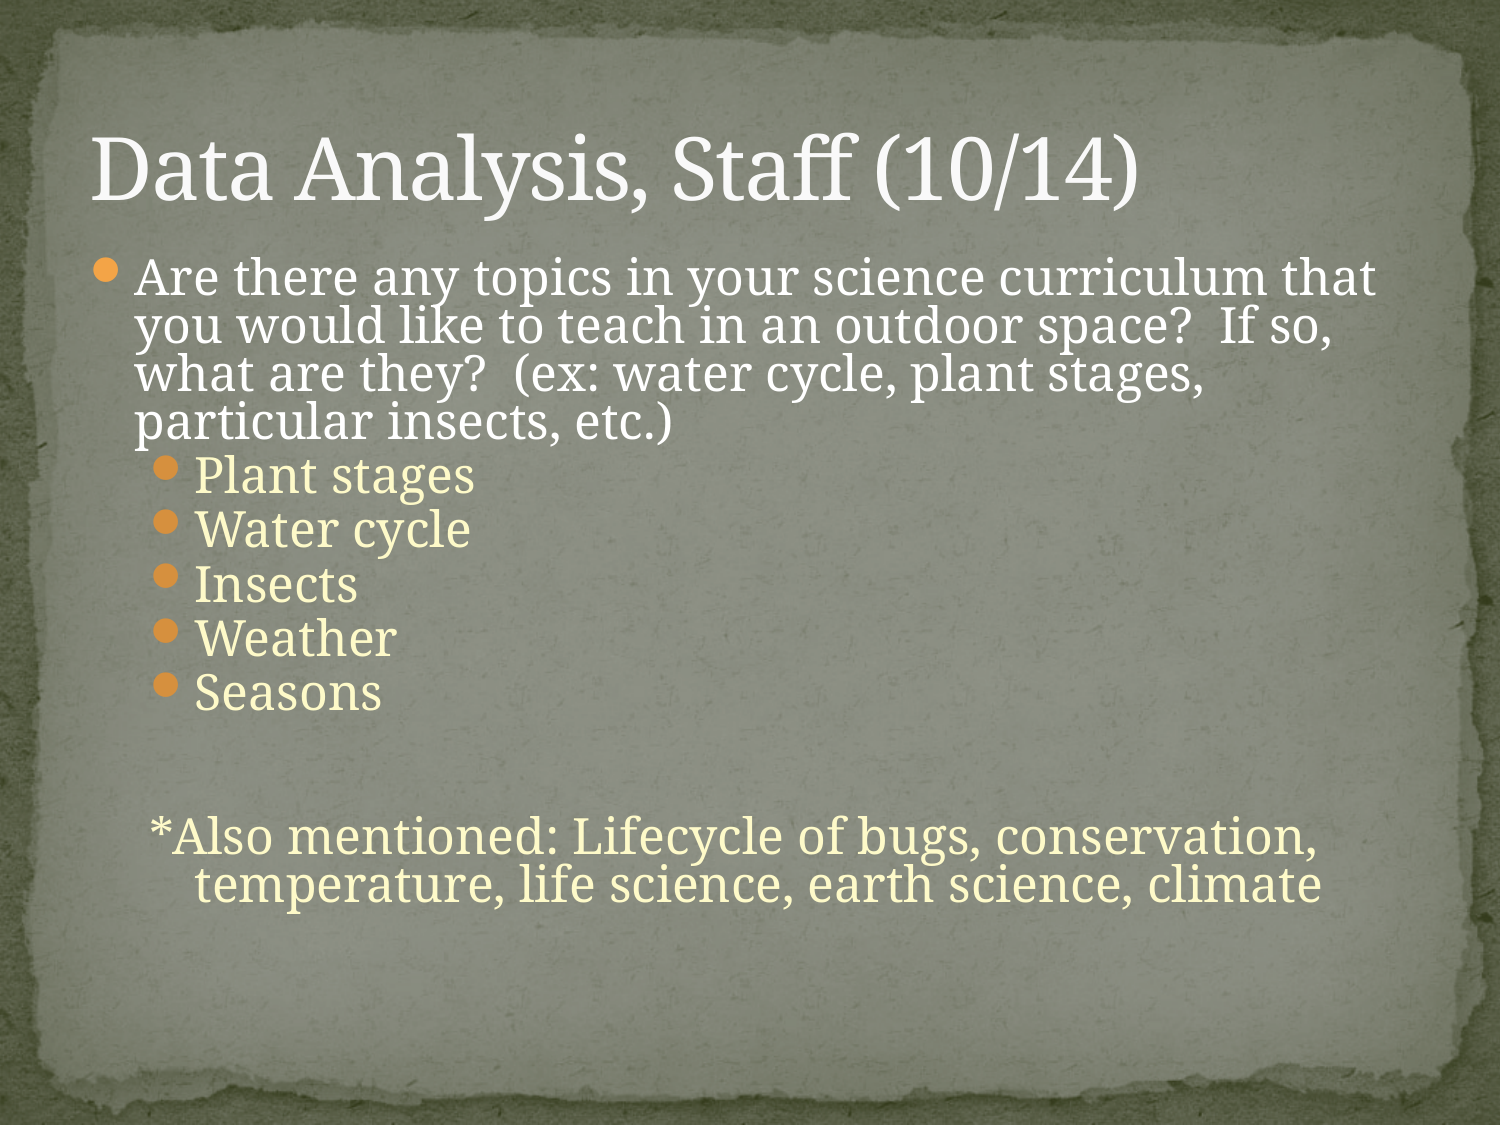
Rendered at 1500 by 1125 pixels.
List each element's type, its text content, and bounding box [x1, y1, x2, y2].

title Data Analysis, Staff (10/14) [74, 24, 1425, 225]
list Are there any topics in your science curriculum that you would like to teach in an outdoor space? If so, what are they? (ex: water cycle, plant stages, particular insects, etc.) Plant stages Water cycle Insects Weather Seasons *Also mentioned: Lifecycle of bugs, conservation, temperature, life science, earth science, climate [75, 249, 1425, 1000]
